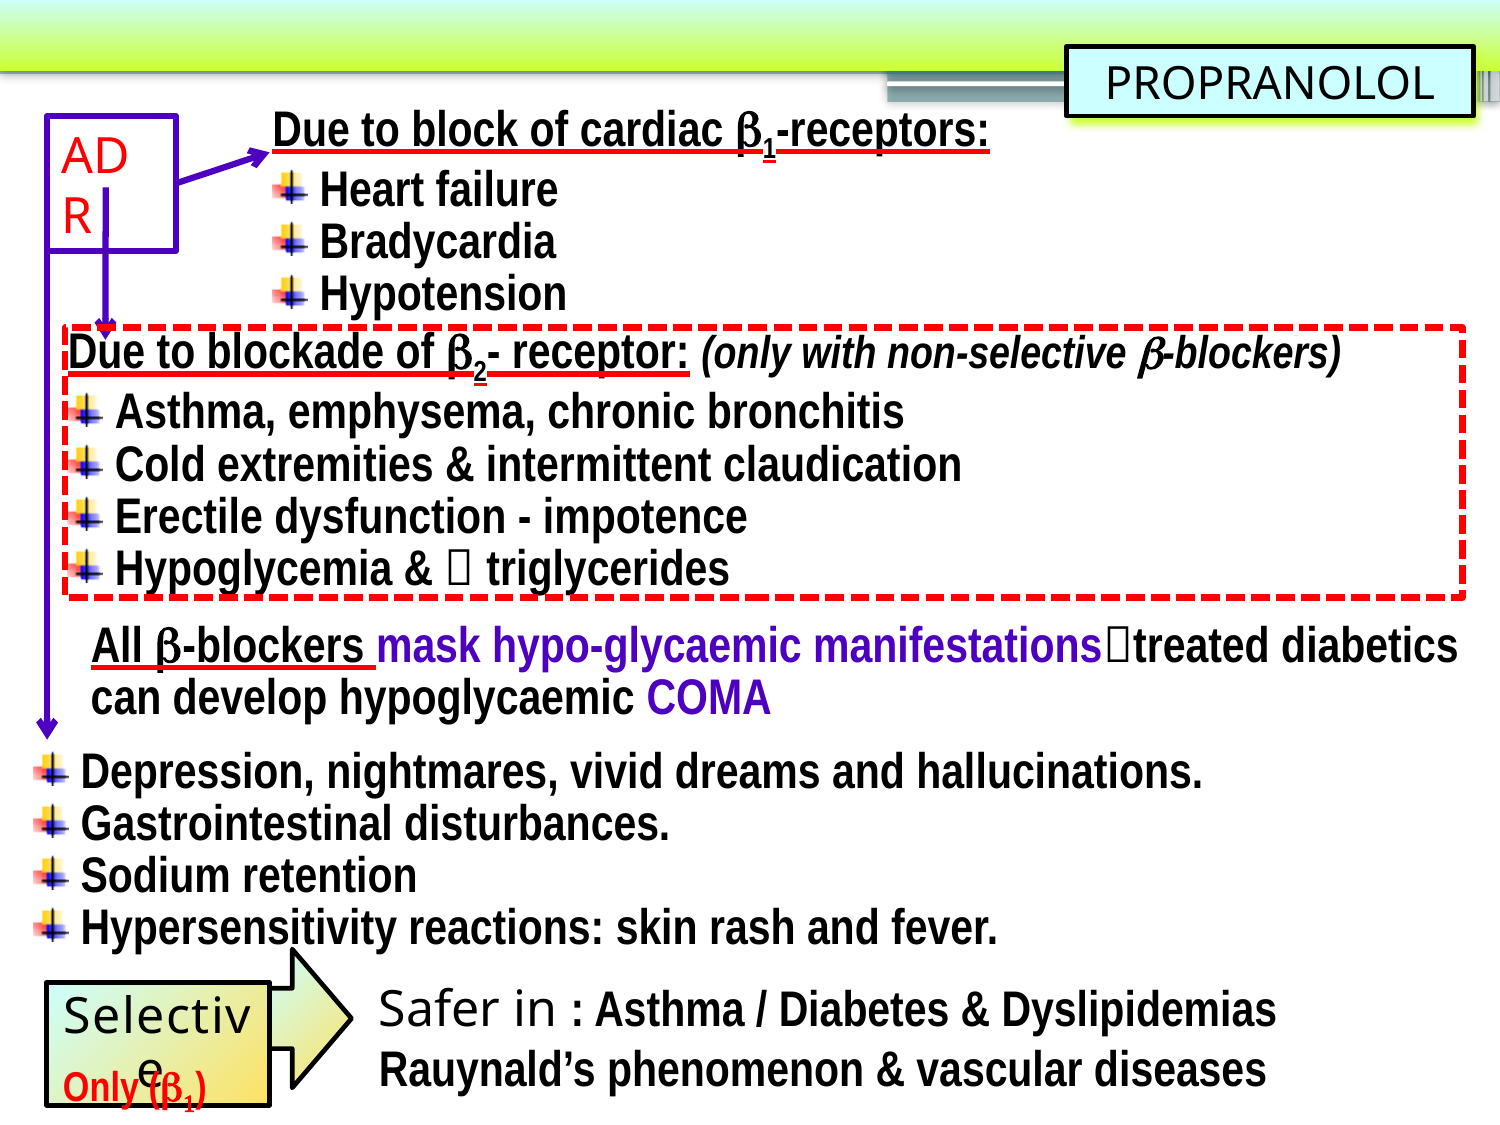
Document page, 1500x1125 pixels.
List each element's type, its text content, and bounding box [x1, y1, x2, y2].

picture [33, 906, 69, 942]
picture [272, 220, 308, 256]
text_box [46, 969, 1442, 1118]
text_box ADR [46, 116, 176, 251]
picture [33, 750, 69, 786]
picture [33, 854, 69, 890]
text_box Depression, nightmares, vivid dreams and hallucinations. Gastrointestinal disturbances. Sodium retention Hypersensitivity reactions: skin rash and fever. [18, 738, 1320, 962]
picture [272, 168, 308, 204]
picture [272, 273, 308, 309]
text_box PROPRANOLOL [1066, 46, 1474, 100]
text_box Due to blockade of 2- receptor: (only with non-selective b-blockers) Asthma, emphysema, chronic bronchitis Cold extremities & intermittent claudication Erectile dysfunction - impotence Hypoglycemia &  triglycerides All b-blockers mask hypo-glycaemic manifestationstreated diabetics can develop hypoglycaemic COMA [53, 323, 1500, 732]
text_box Due to block of cardiac 1-receptors: Heart failure Bradycardia Hypotension [257, 100, 1500, 323]
picture [33, 802, 69, 838]
text_box [292, 949, 307, 966]
text_box [0, 0, 1500, 72]
text_box [63, 326, 1464, 599]
